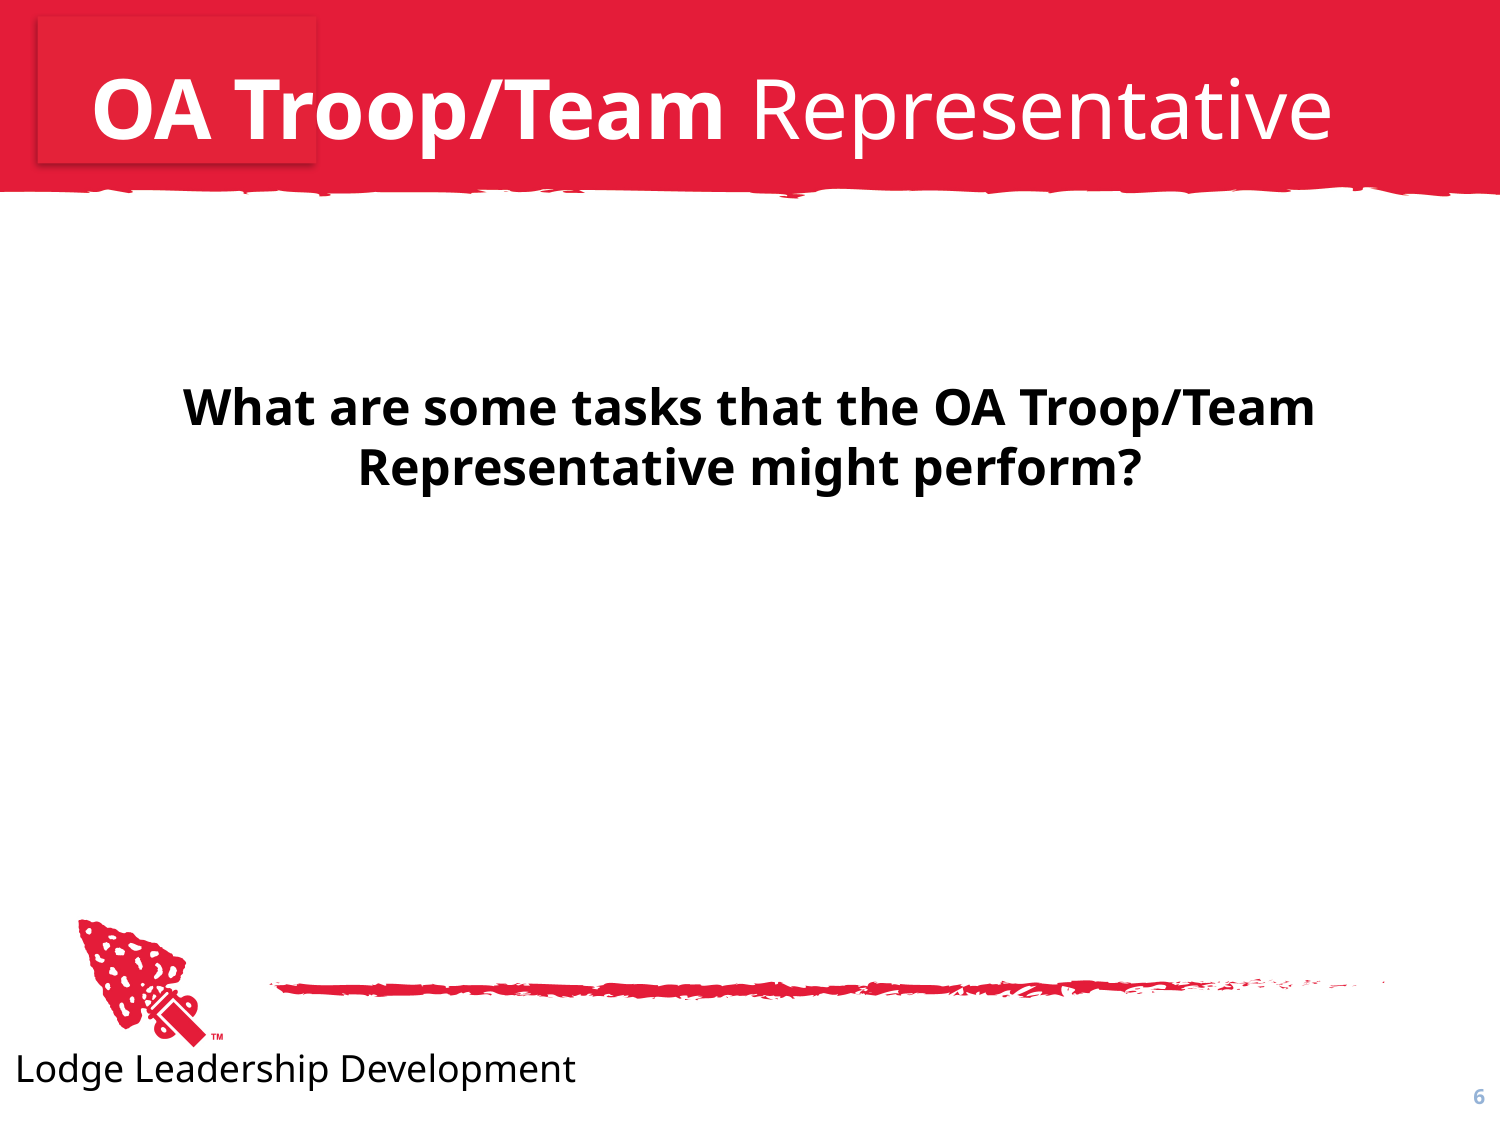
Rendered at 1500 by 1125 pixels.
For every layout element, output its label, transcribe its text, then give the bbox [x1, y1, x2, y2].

list What are some tasks that the OA Troop/Team Representative might perform? [75, 367, 1425, 1037]
picture [0, 0, 1500, 1037]
title OA Troop/Team Representative [75, 45, 1425, 168]
text_box Lodge Leadership Development [0, 1037, 1500, 1125]
